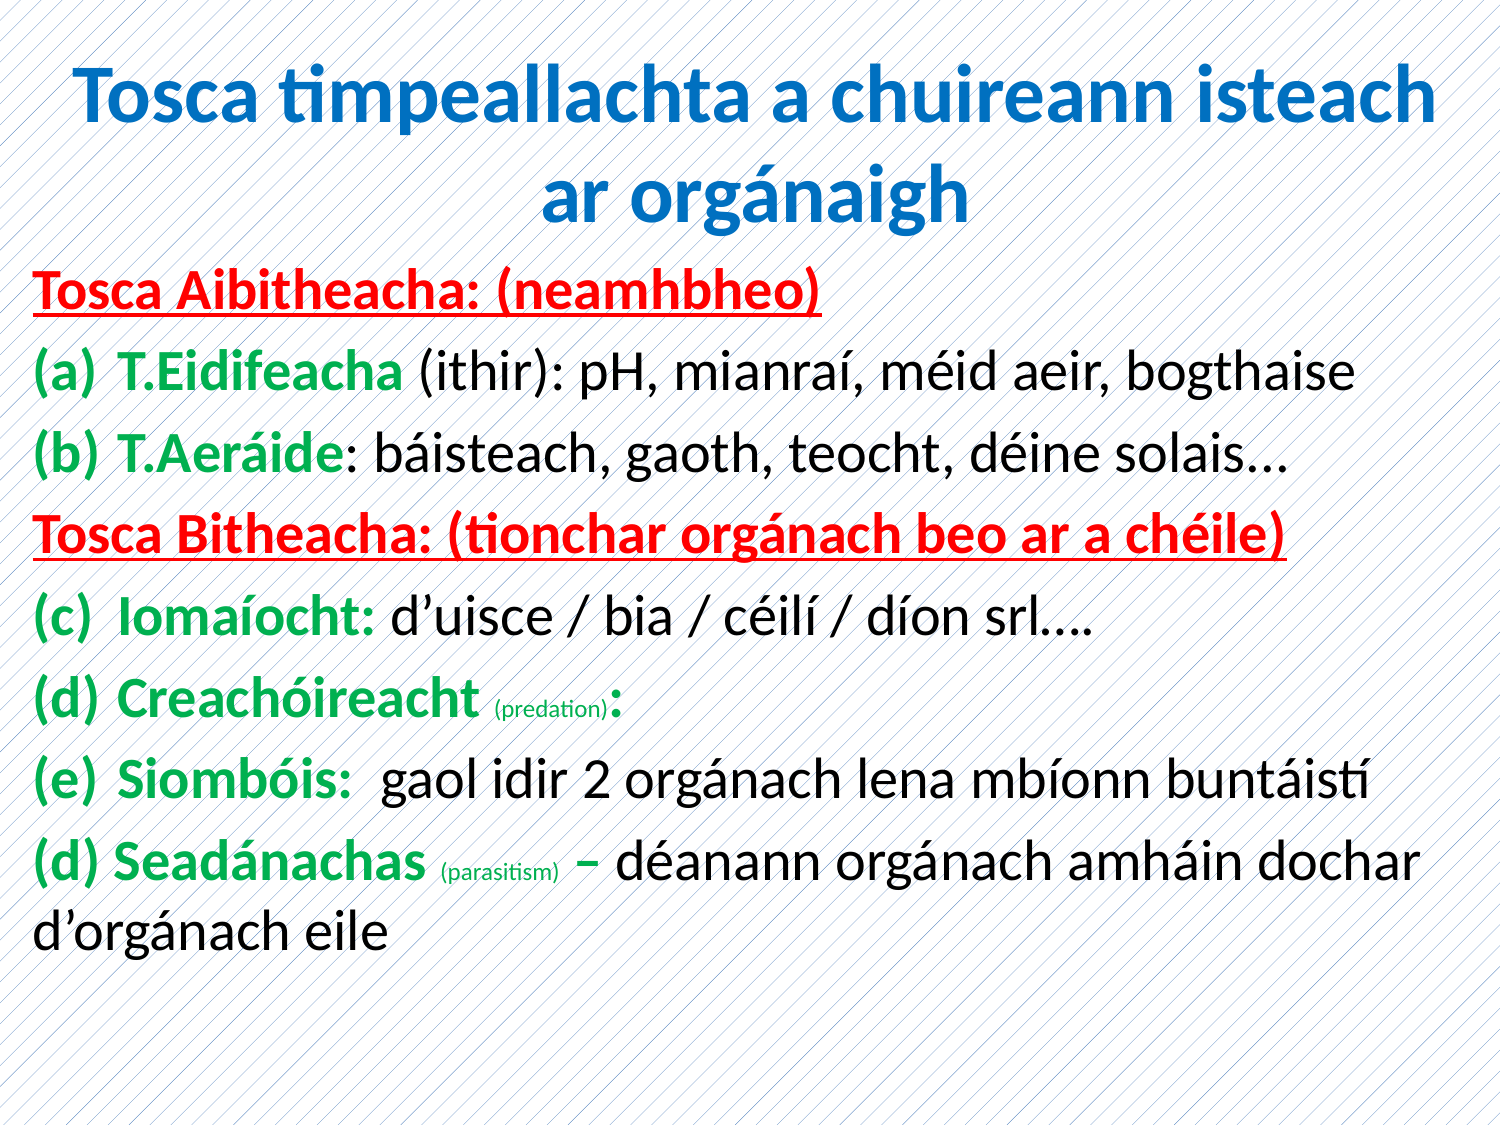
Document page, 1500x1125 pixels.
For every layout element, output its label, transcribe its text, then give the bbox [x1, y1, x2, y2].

list Tosca Aibitheacha: (neamhbheo) T.Eidifeacha (ithir): pH, mianraí, méid aeir, bogthaise T.Aeráide: báisteach, gaoth, teocht, déine solais... Tosca Bitheacha: (tionchar orgánach beo ar a chéile) Iomaíocht: d’uisce / bia / céilí / díon srl…. Creachóireacht (predation): Siombóis: gaol idir 2 orgánach lena mbíonn buntáistí (d) Seadánachas (parasitism) – déanann orgánach amháin dochar d’orgánach eile [17, 243, 1500, 1083]
title Tosca timpeallachta a chuireann isteach ar orgánaigh [29, 45, 1483, 233]
